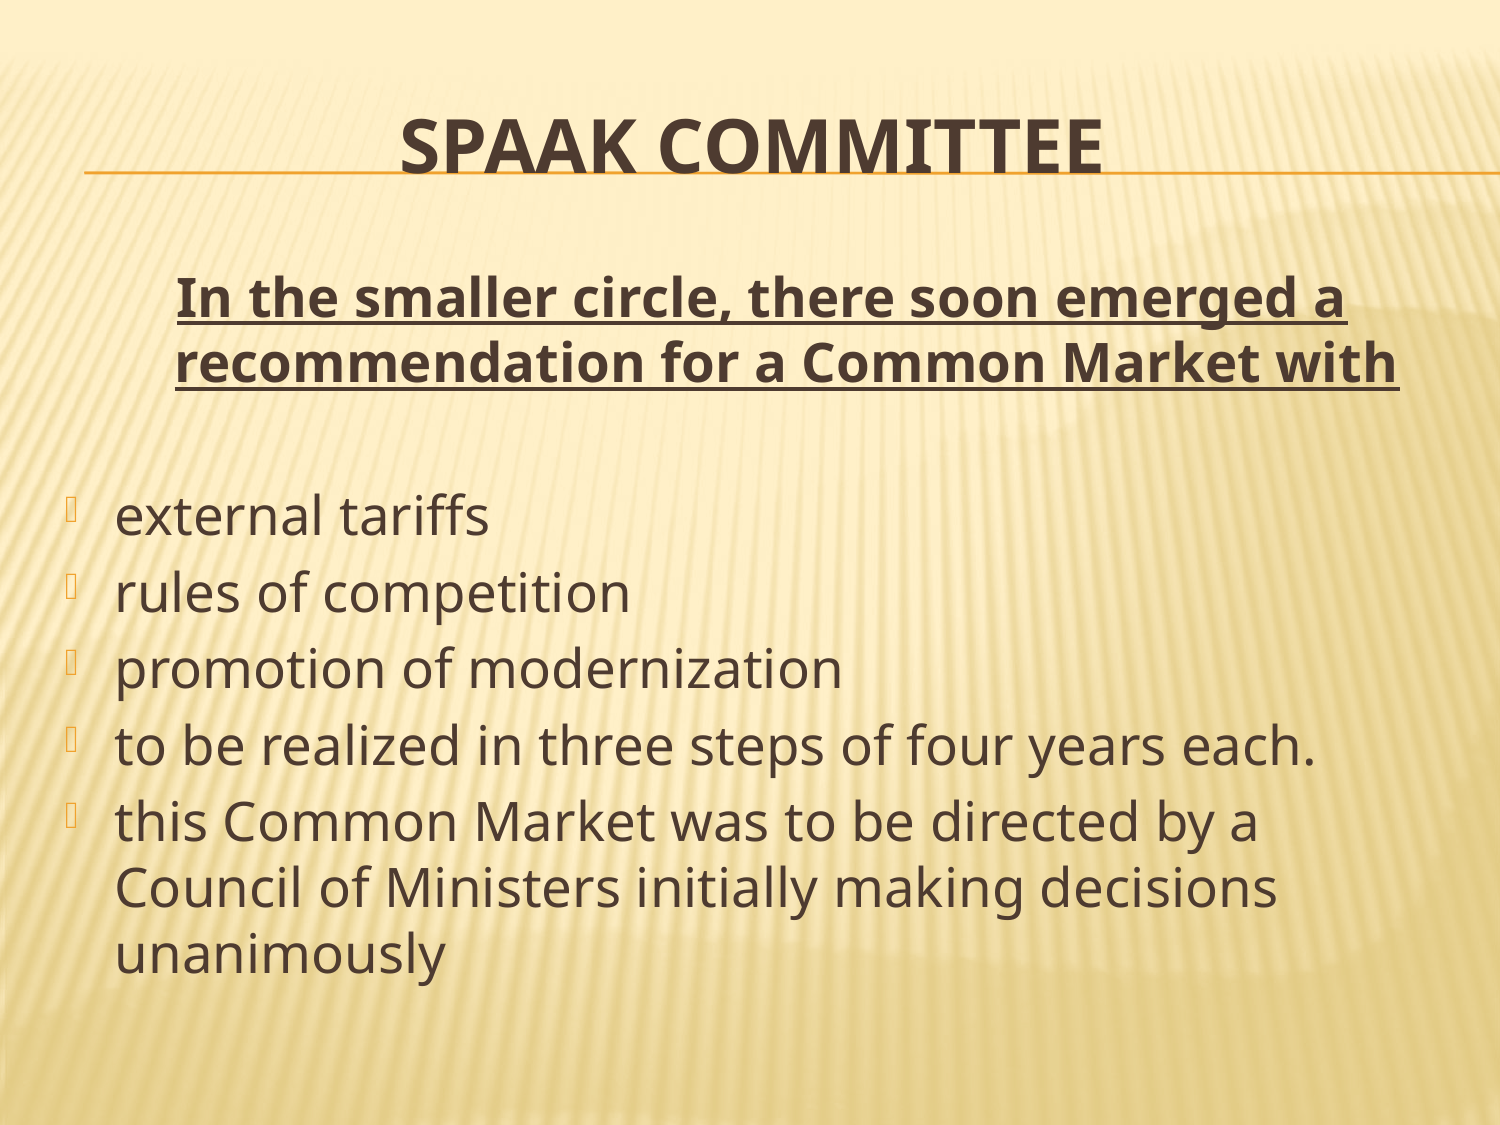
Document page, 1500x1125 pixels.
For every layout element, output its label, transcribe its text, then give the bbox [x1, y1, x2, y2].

list In the smaller circle, there soon emerged a recommendation for a Common Market with external tariffs rules of competition promotion of modernization to be realized in three steps of four years each. this Common Market was to be directed by a Council of Ministers initially making decisions unanimously [50, 254, 1475, 998]
title SPAAK COMMITTEE [50, 75, 1475, 213]
